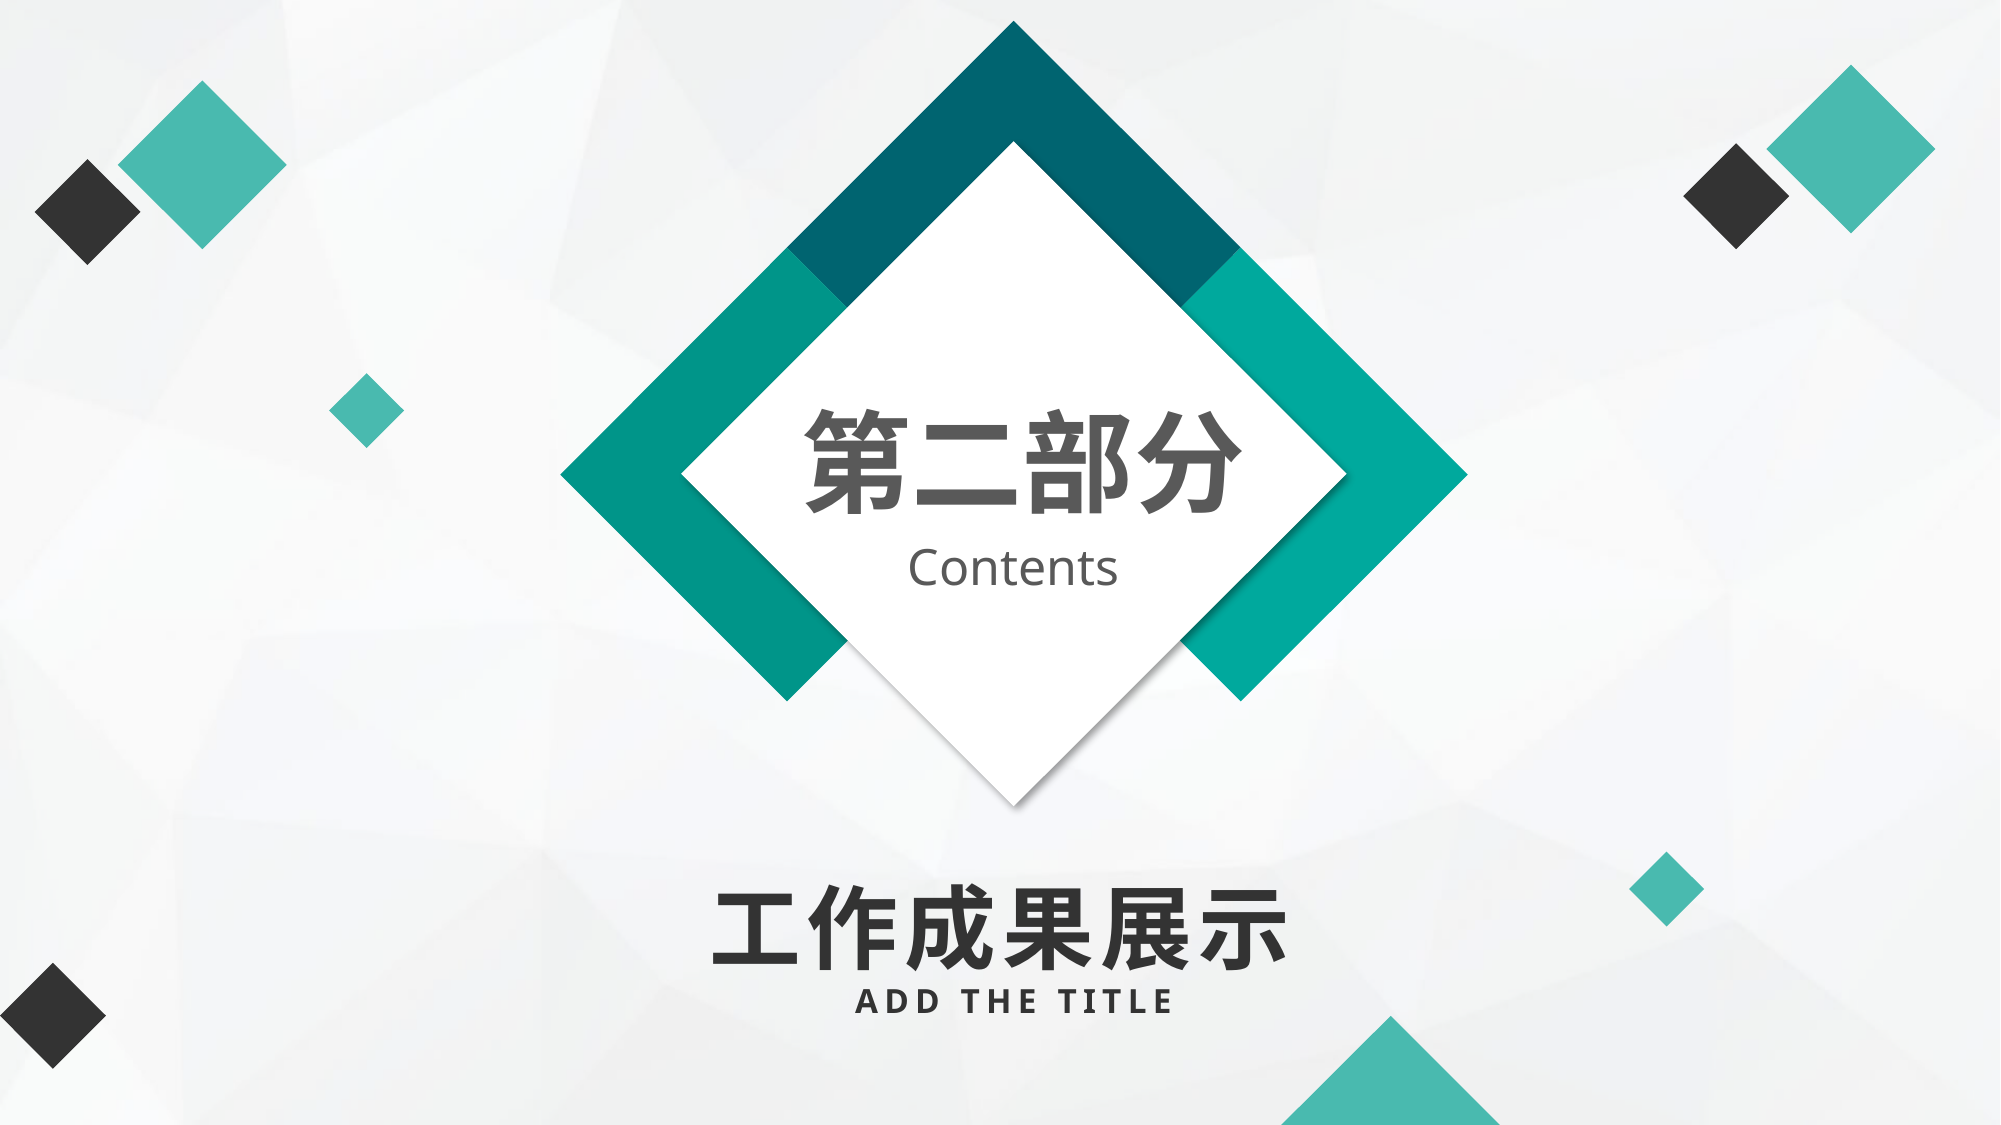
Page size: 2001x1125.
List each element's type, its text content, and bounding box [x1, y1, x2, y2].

text_box [1766, 64, 1936, 234]
text_box [329, 373, 405, 449]
text_box [1683, 143, 1790, 250]
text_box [621, 0, 1407, 868]
text_box [1281, 1015, 1500, 1125]
text_box [34, 159, 141, 266]
text_box 工作成果展示 ADD THE TITLE [625, 868, 1402, 1028]
text_box [0, 962, 106, 1069]
text_box [1629, 851, 1705, 927]
text_box [117, 80, 287, 250]
